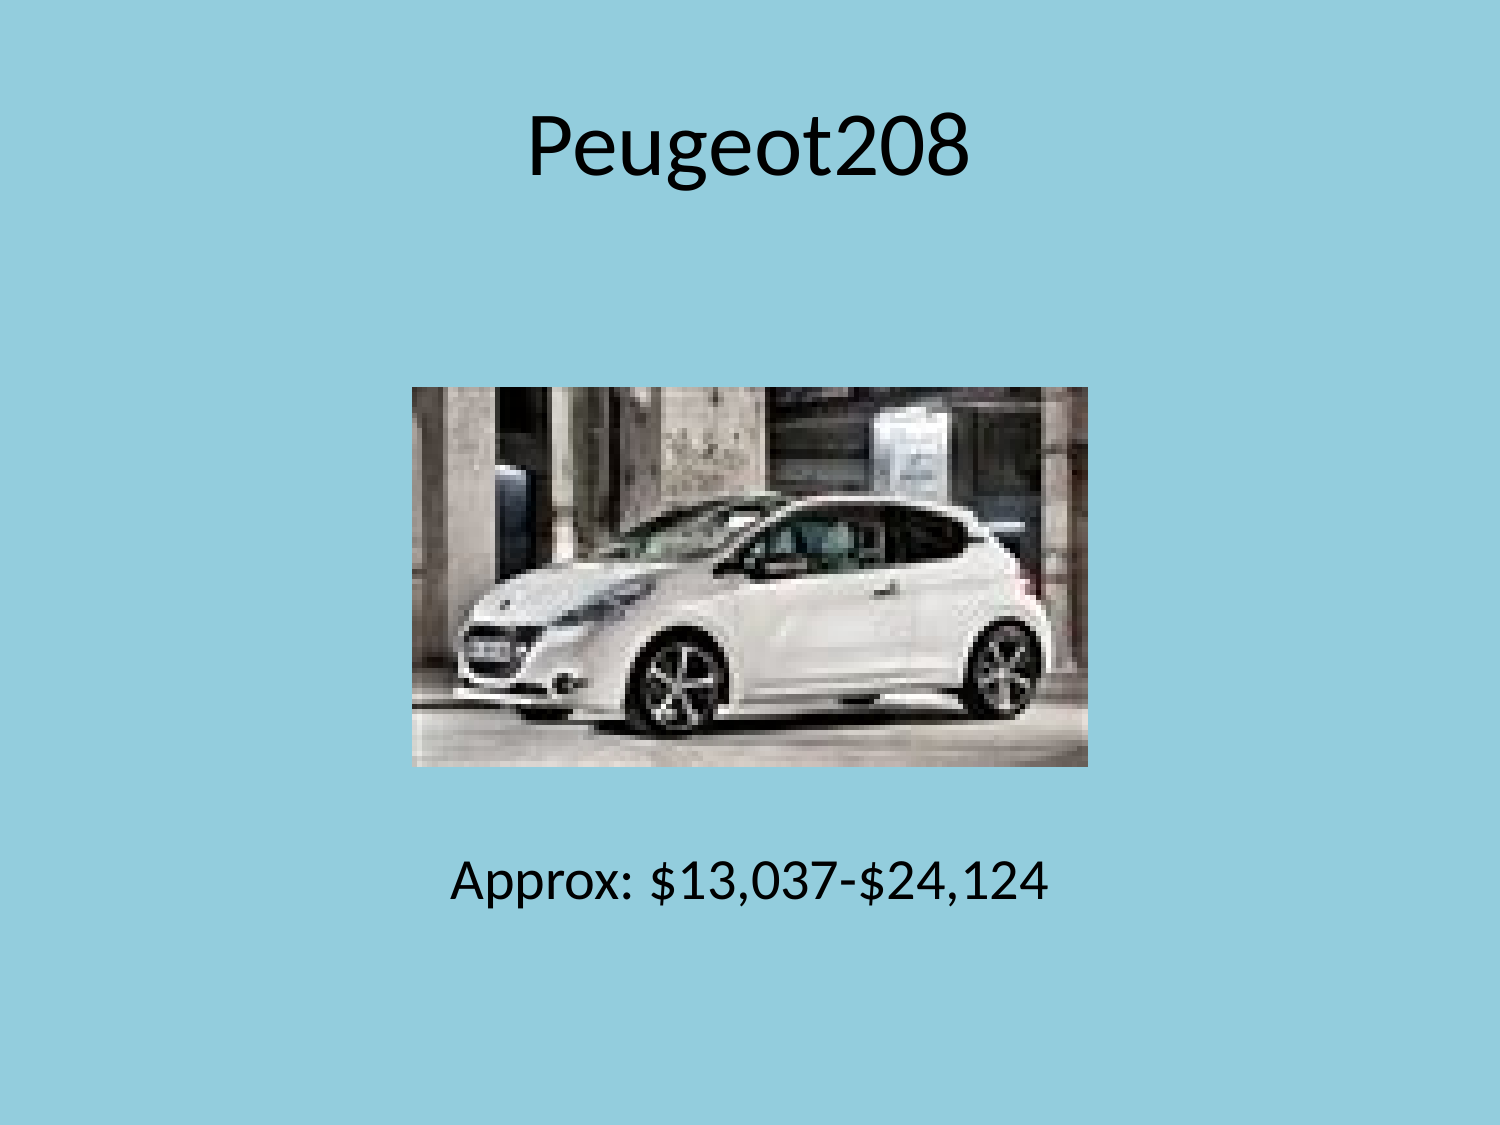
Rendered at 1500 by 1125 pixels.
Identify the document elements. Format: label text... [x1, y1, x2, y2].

title Peugeot208 [75, 45, 1425, 233]
list Approx: $13,037-$24,124 [75, 262, 1425, 1005]
picture [412, 387, 1088, 767]
